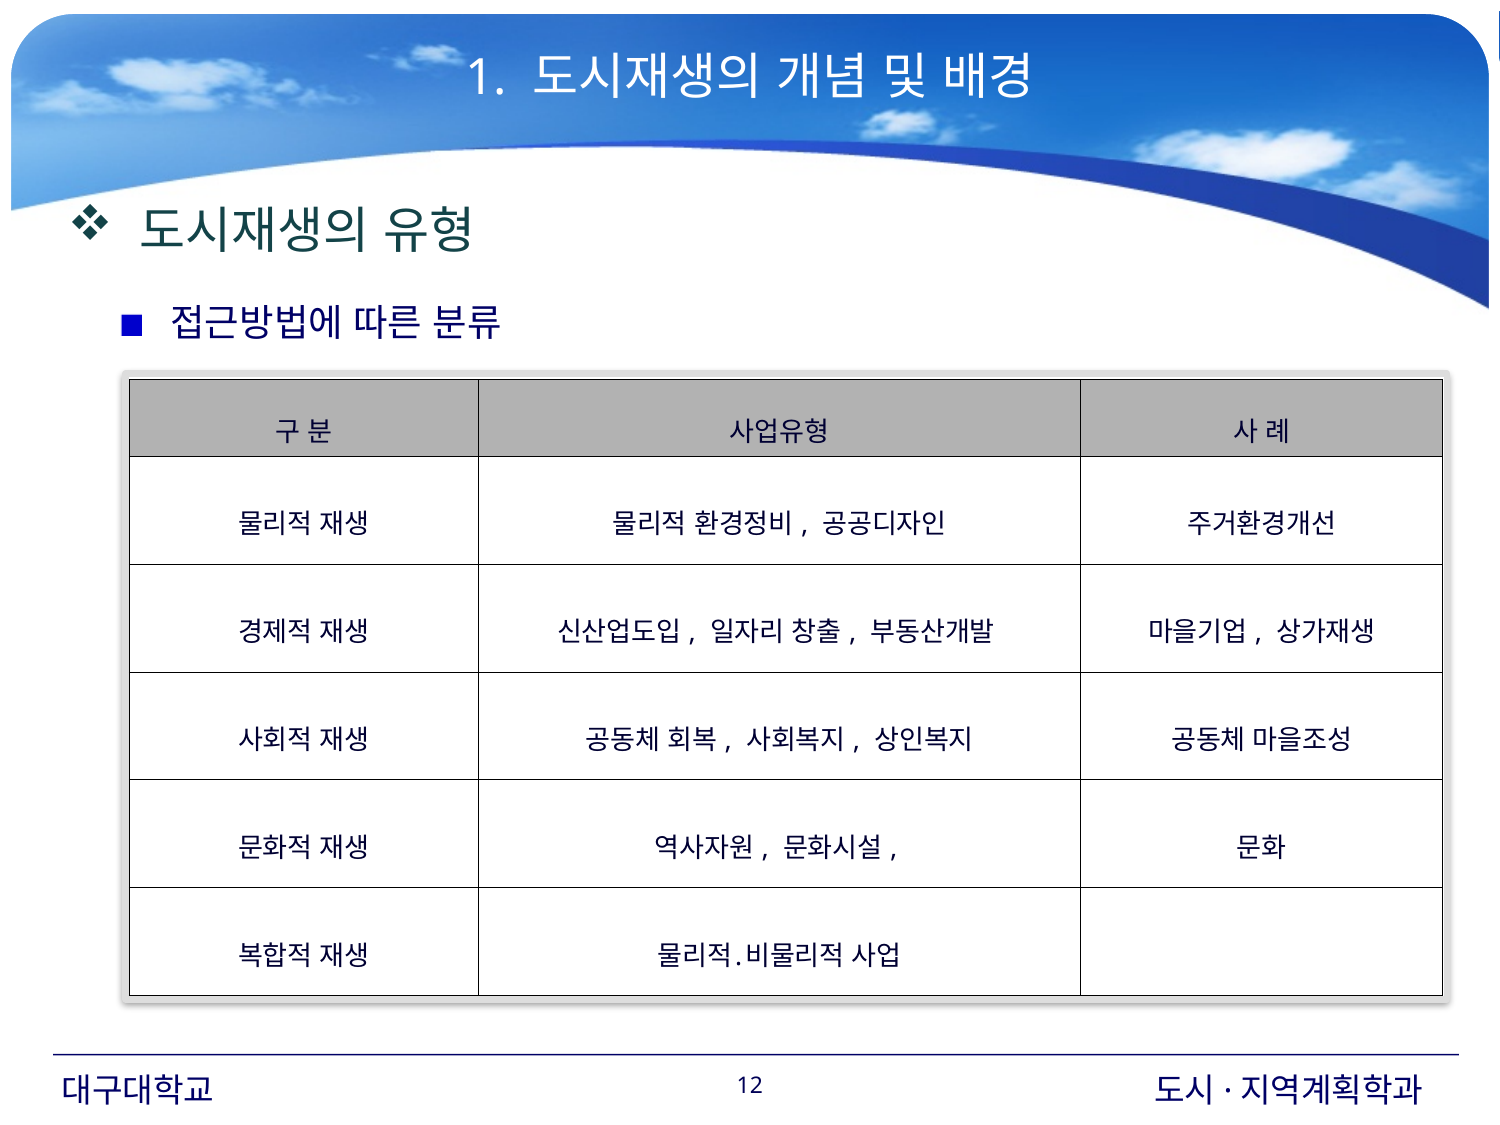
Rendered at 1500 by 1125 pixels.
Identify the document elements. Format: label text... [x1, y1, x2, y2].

table_cell 공동체 회복, 사회복지, 상인복지 [479, 673, 1080, 779]
table_header 구 분 [130, 380, 478, 456]
table_cell 사회적 재생 [130, 673, 478, 779]
text_box [122, 370, 1450, 1003]
picture [12, 138, 1488, 317]
table_cell 물리적 환경정비, 공공디자인 [479, 457, 1080, 564]
table_header 사업유형 [479, 380, 1080, 456]
picture [115, 308, 142, 336]
text_box 1. 도시재생의 개념 및 배경 [0, 75, 1500, 138]
table_cell 복합적 재생 [130, 888, 478, 995]
text_box 도시재생의 유형 [53, 191, 1446, 267]
table_cell 물리적․비물리적 사업 [479, 888, 1080, 995]
table_cell [1081, 888, 1442, 995]
text_box [0, 0, 1500, 75]
table_cell 공동체 마을조성 [1081, 673, 1442, 779]
table_cell 마을기업, 상가재생 [1081, 565, 1442, 672]
table_cell 문화 [1081, 780, 1442, 887]
table_cell 경제적 재생 [130, 565, 478, 672]
table_cell 문화적 재생 [130, 780, 478, 887]
table_cell 역사자원, 문화시설, [479, 780, 1080, 887]
table_header 사 례 [1081, 380, 1442, 456]
table_cell 물리적 재생 [130, 457, 478, 564]
table_cell 신산업도입, 일자리 창출, 부동산개발 [479, 565, 1080, 672]
text_box 접근방법에 따른 분류 [100, 292, 528, 352]
table_cell 주거환경개선 [1081, 457, 1442, 564]
